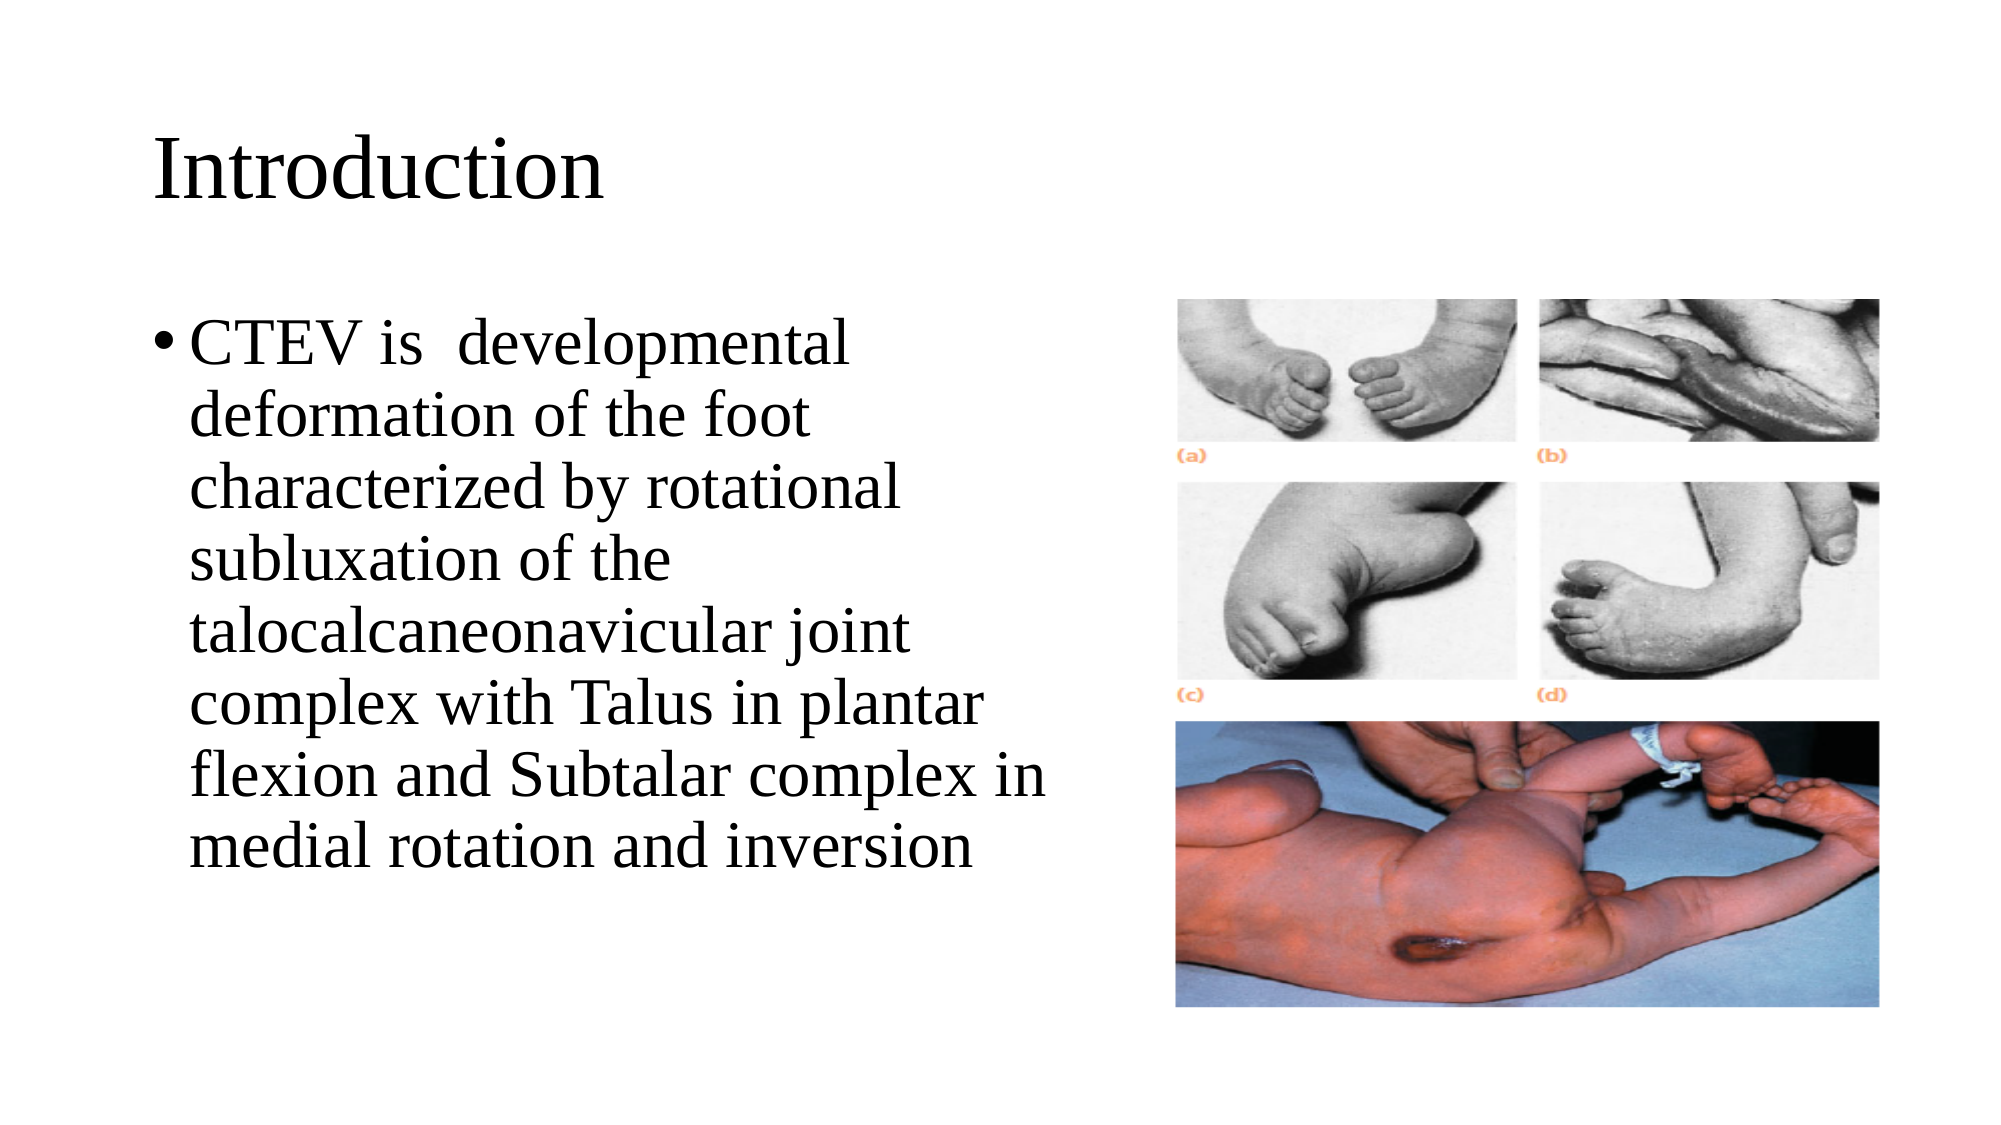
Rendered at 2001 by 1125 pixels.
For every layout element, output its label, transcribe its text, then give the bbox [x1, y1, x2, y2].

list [1169, 299, 1916, 1014]
list CTEV is developmental deformation of the foot characterized by rotational subluxation of the talocalcaneonavicular joint complex with Talus in plantar flexion and Subtalar complex in medial rotation and inversion [137, 299, 1169, 1014]
title Introduction [137, 59, 1863, 278]
